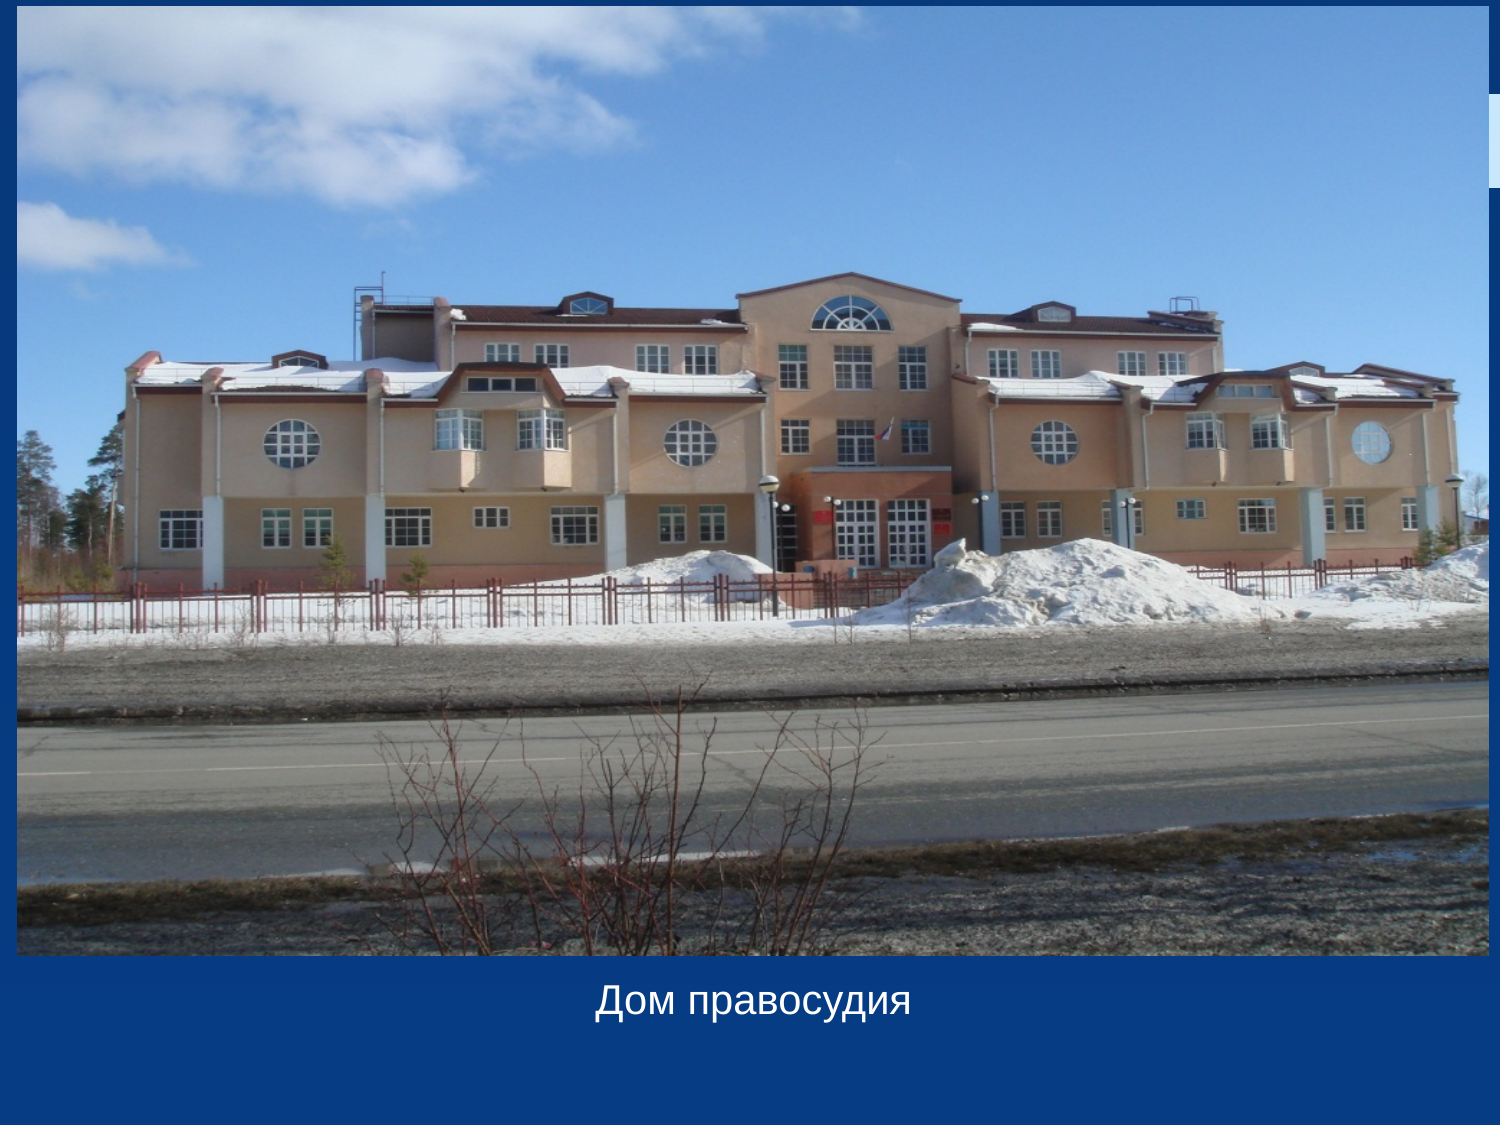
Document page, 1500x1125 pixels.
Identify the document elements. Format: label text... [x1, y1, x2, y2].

list Дом правосудия [150, 968, 1350, 1094]
picture [17, 5, 1489, 957]
